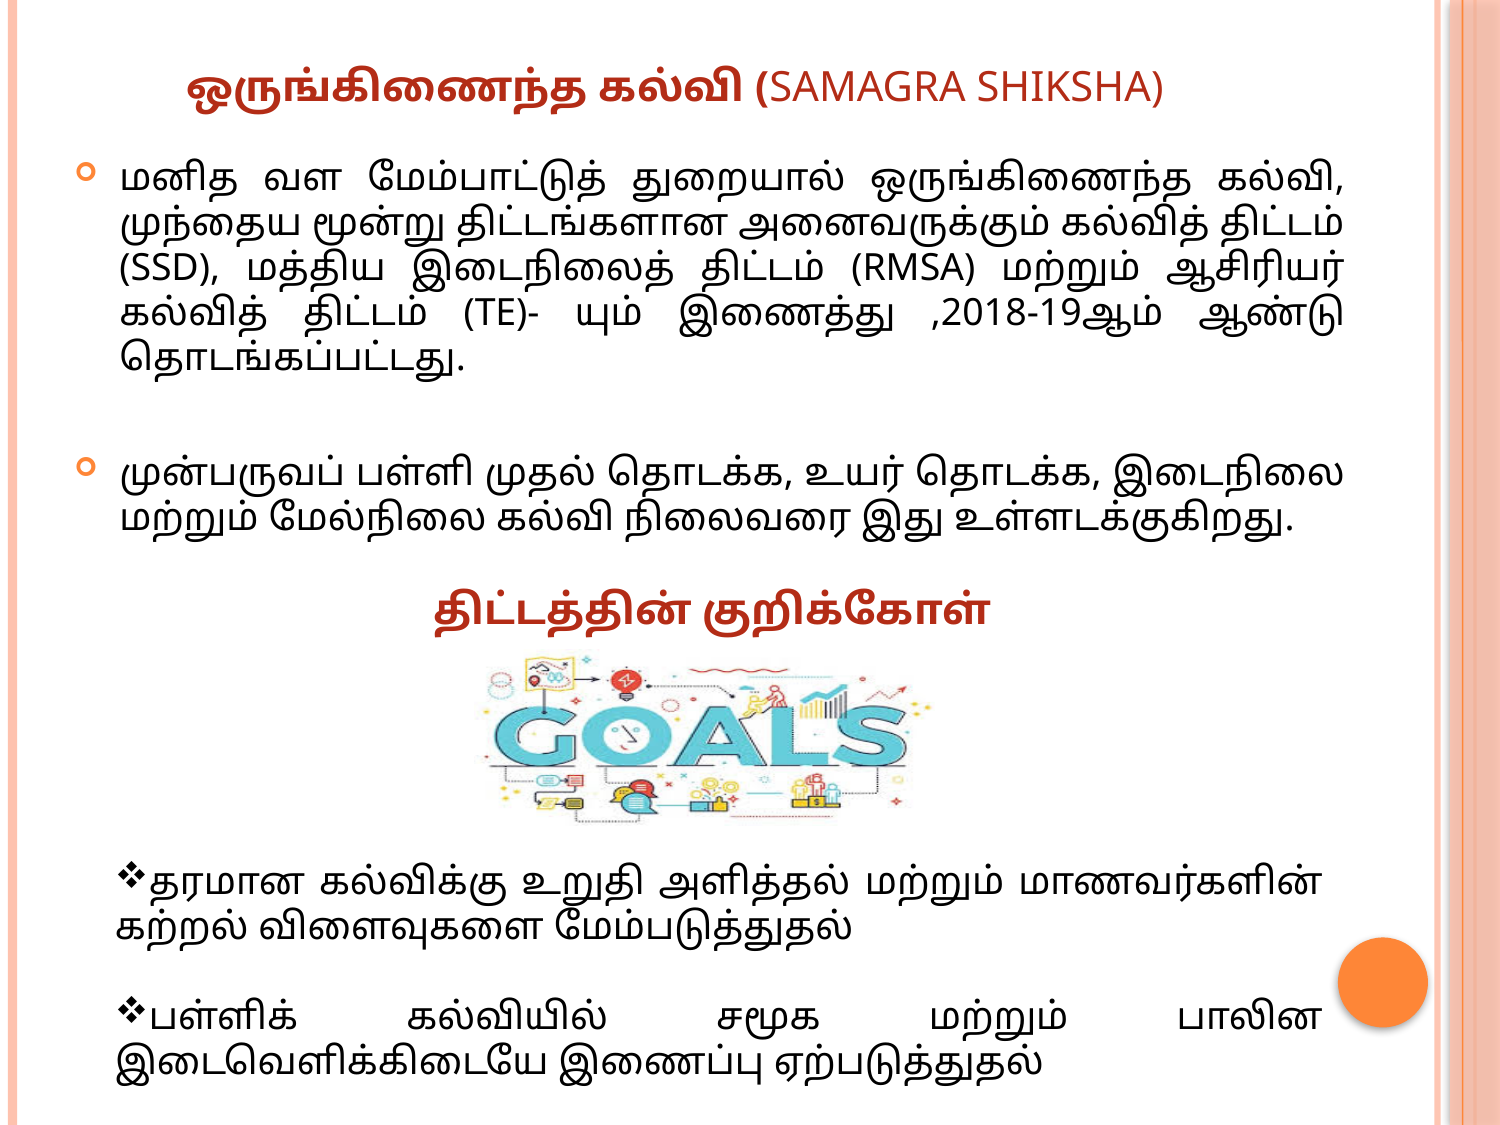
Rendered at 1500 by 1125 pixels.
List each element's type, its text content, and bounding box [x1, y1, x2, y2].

list மனித வள மேம்பாட்டுத் துறையால் ஒருங்கிணைந்த கல்வி, முந்தைய மூன்று திட்டங்களான அனைவருக்கும் கல்வித் திட்டம் (SSD), மத்திய இடைநிலைத் திட்டம் (RMSA) மற்றும் ஆசிரியர் கல்வித் திட்டம் (TE)- யும் இணைத்து ,2018-19ஆம் ஆண்டு தொடங்கப்பட்டது. முன்பருவப் பள்ளி முதல் தொடக்க, உயர் தொடக்க, இடைநிலை மற்றும் மேல்நிலை கல்வி நிலைவரை இது உள்ளடக்குகிறது. [59, 145, 1360, 546]
picture [474, 649, 935, 838]
text_box திட்டத்தின் குறிக்கோள் [324, 374, 1100, 690]
text_box தரமான கல்விக்கு உறுதி அளித்தல் மற்றும் மாணவர்களின் கற்றல் விளைவுகளை மேம்படுத்துதல் பள்ளிக் கல்வியில் சமூக மற்றும் பாலின இடைவெளிக்கிடையே இணைப்பு ஏற்படுத்துதல் [99, 849, 1338, 1090]
title ஒருங்கிணைந்த கல்வி (Samagra Shiksha) [62, 0, 1288, 118]
